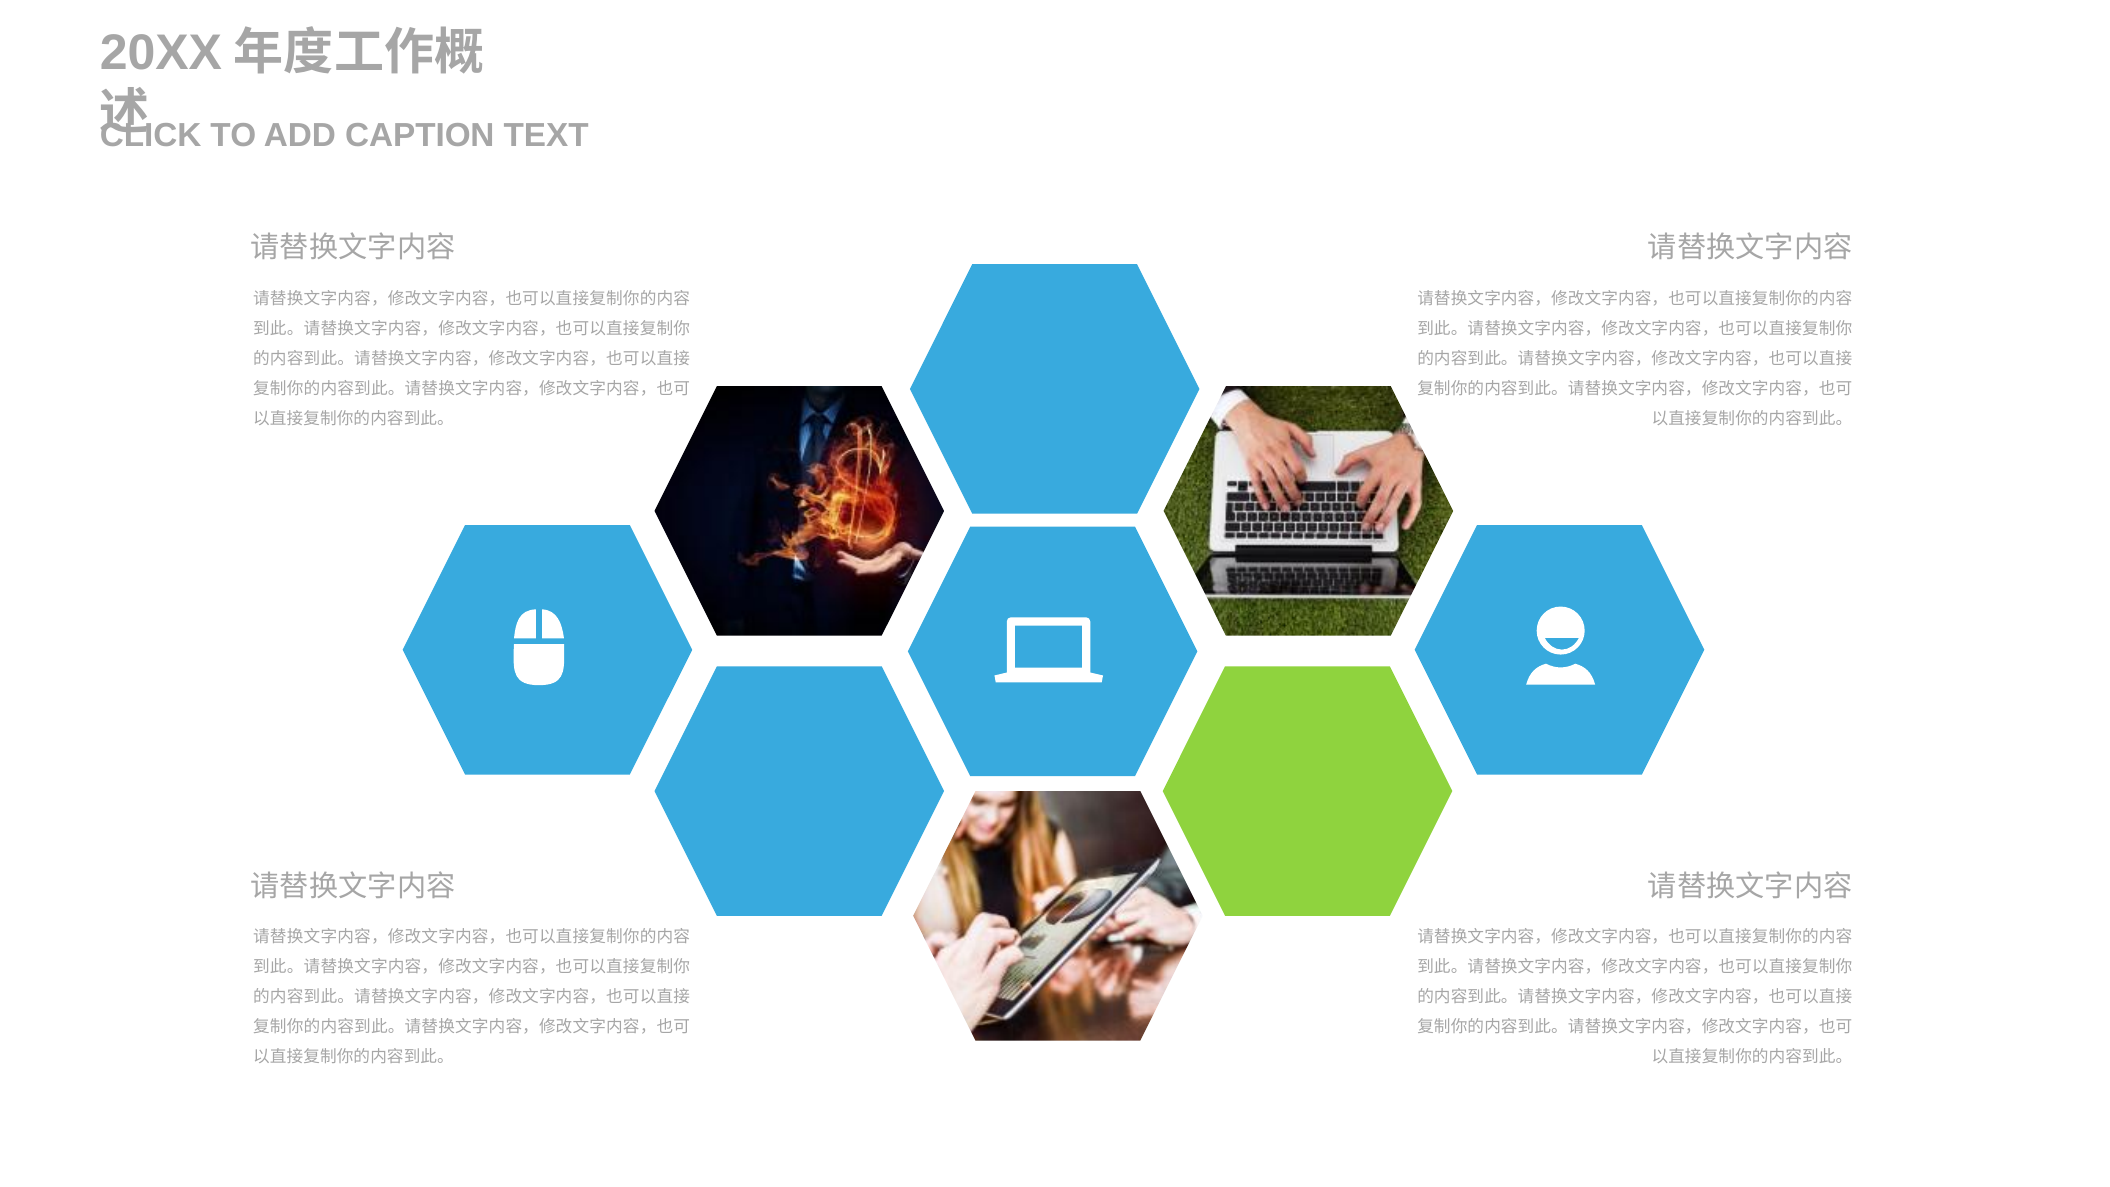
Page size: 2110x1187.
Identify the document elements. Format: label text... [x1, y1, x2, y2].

text_box 请替换文字内容 [250, 228, 531, 264]
text_box 20XX年度工作概述 [99, 19, 534, 113]
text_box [402, 524, 1705, 777]
text_box 请替换文字内容 [1573, 228, 1853, 264]
text_box [1162, 385, 1455, 524]
text_box 请替换文字内容，修改文字内容，也可以直接复制你的内容到此。请替换文字内容，修改文字内容，也可以直接复制你的内容到此。请替换文字内容，修改文字内容，也可以直接复制你的内容到此。请替换文字内容，修改文字内容，也可以直接复制你的内容到此。 [1415, 278, 1853, 428]
text_box 请替换文字内容，修改文字内容，也可以直接复制你的内容到此。请替换文字内容，修改文字内容，也可以直接复制你的内容到此。请替换文字内容，修改文字内容，也可以直接复制你的内容到此。请替换文字内容，修改文字内容，也可以直接复制你的内容到此。 [1415, 916, 1853, 1067]
text_box 请替换文字内容，修改文字内容，也可以直接复制你的内容到此。请替换文字内容，修改文字内容，也可以直接复制你的内容到此。请替换文字内容，修改文字内容，也可以直接复制你的内容到此。请替换文字内容，修改文字内容，也可以直接复制你的内容到此。 [253, 916, 691, 1067]
text_box 请替换文字内容 [250, 866, 531, 902]
text_box [912, 790, 1204, 1042]
text_box [908, 263, 1201, 515]
text_box [653, 777, 946, 917]
text_box 请替换文字内容 [1573, 866, 1853, 902]
text_box CLICK TO ADD CAPTION TEXT [99, 113, 629, 154]
text_box [653, 385, 946, 524]
text_box [1161, 777, 1454, 917]
text_box 请替换文字内容，修改文字内容，也可以直接复制你的内容到此。请替换文字内容，修改文字内容，也可以直接复制你的内容到此。请替换文字内容，修改文字内容，也可以直接复制你的内容到此。请替换文字内容，修改文字内容，也可以直接复制你的内容到此。 [253, 278, 691, 428]
